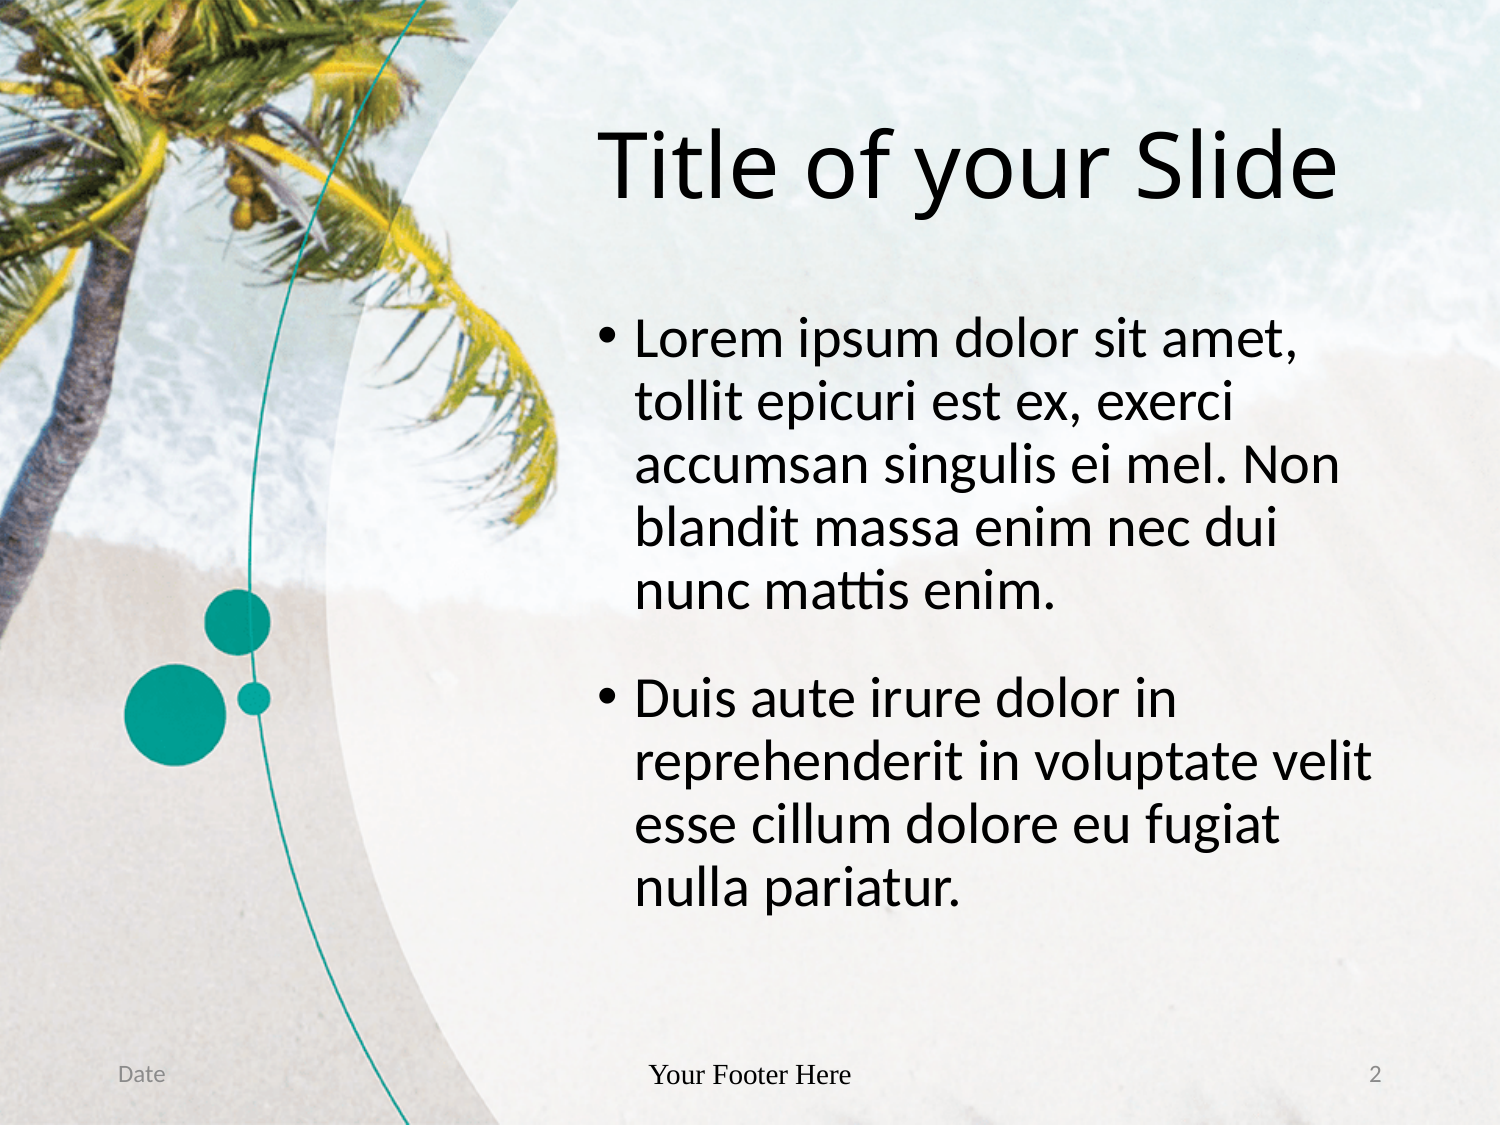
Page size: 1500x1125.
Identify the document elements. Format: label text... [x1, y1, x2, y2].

title Title of your Slide [582, 59, 1397, 278]
slide_number 2 [1059, 1042, 1397, 1103]
list Lorem ipsum dolor sit amet, tollit epicuri est ex, exerci accumsan singulis ei mel. Non blandit massa enim nec dui nunc mattis enim. Duis aute irure dolor in reprehenderit in voluptate velit esse cillum dolore eu fugiat nulla pariatur. [582, 299, 1397, 1014]
footer Your Footer Here [496, 1042, 1004, 1103]
picture [0, 0, 1500, 1125]
slide_number Date [103, 1042, 441, 1103]
